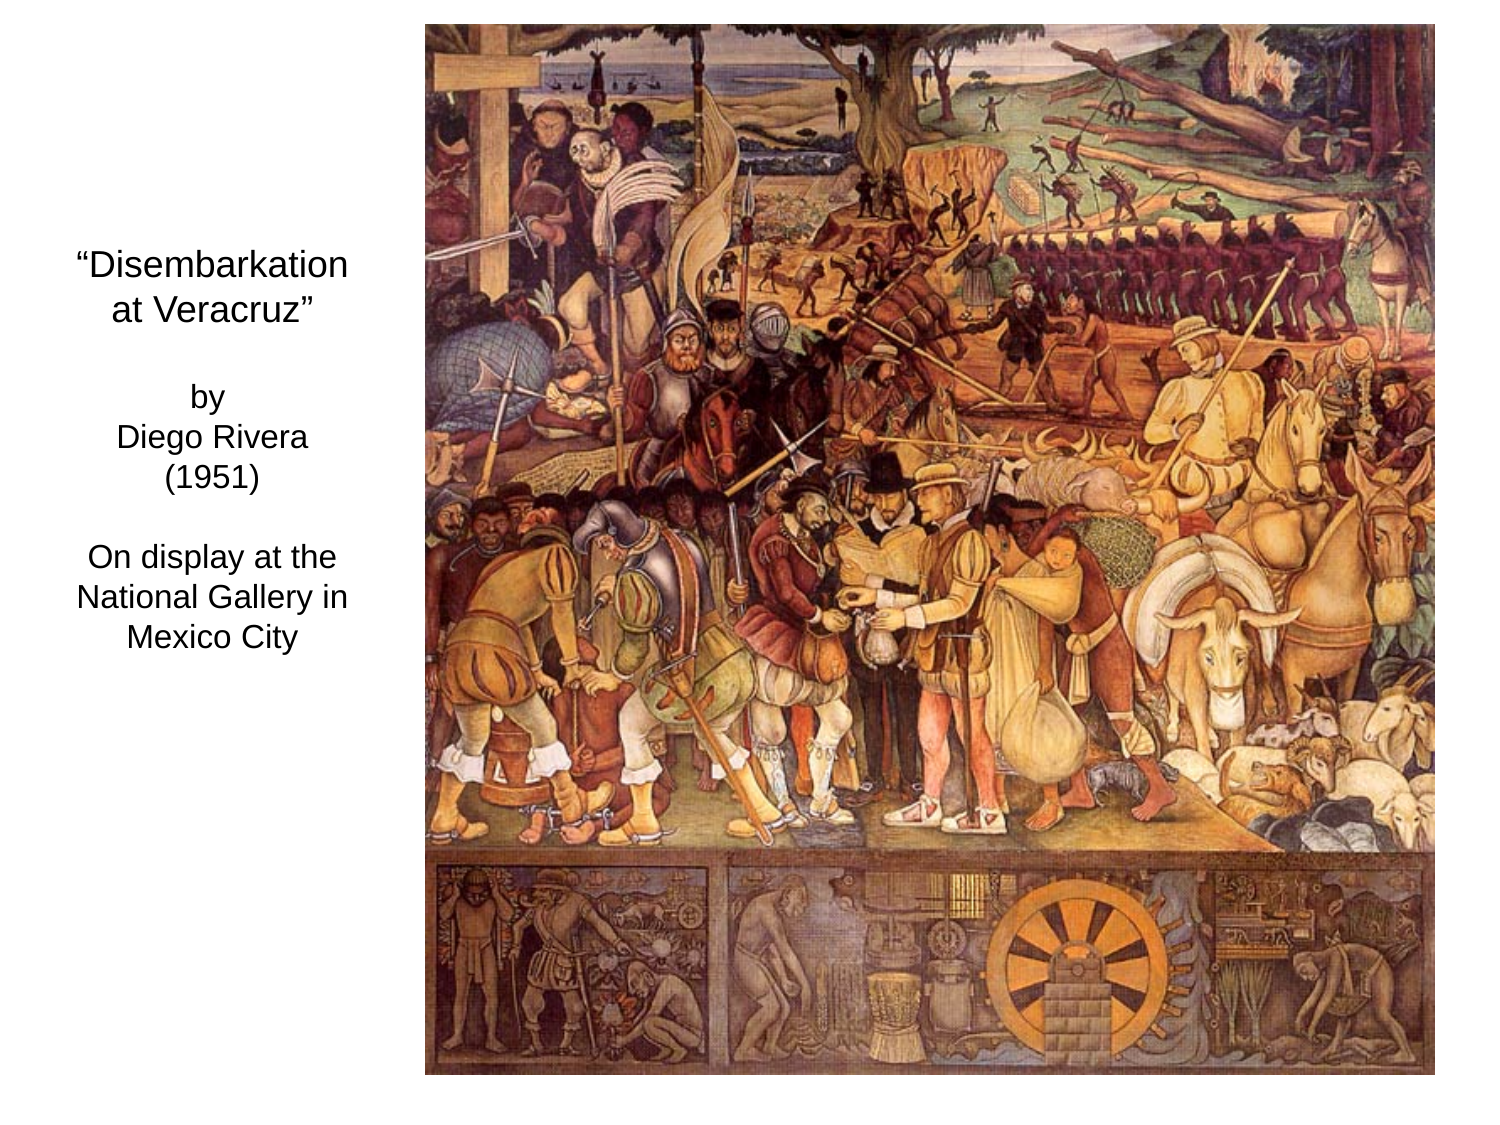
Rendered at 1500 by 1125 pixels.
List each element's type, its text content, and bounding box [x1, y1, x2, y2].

picture [424, 24, 1435, 1076]
title “Disembarkation at Veracruz” by Diego Rivera (1951) On display at the National Gallery in Mexico City [50, 45, 375, 850]
